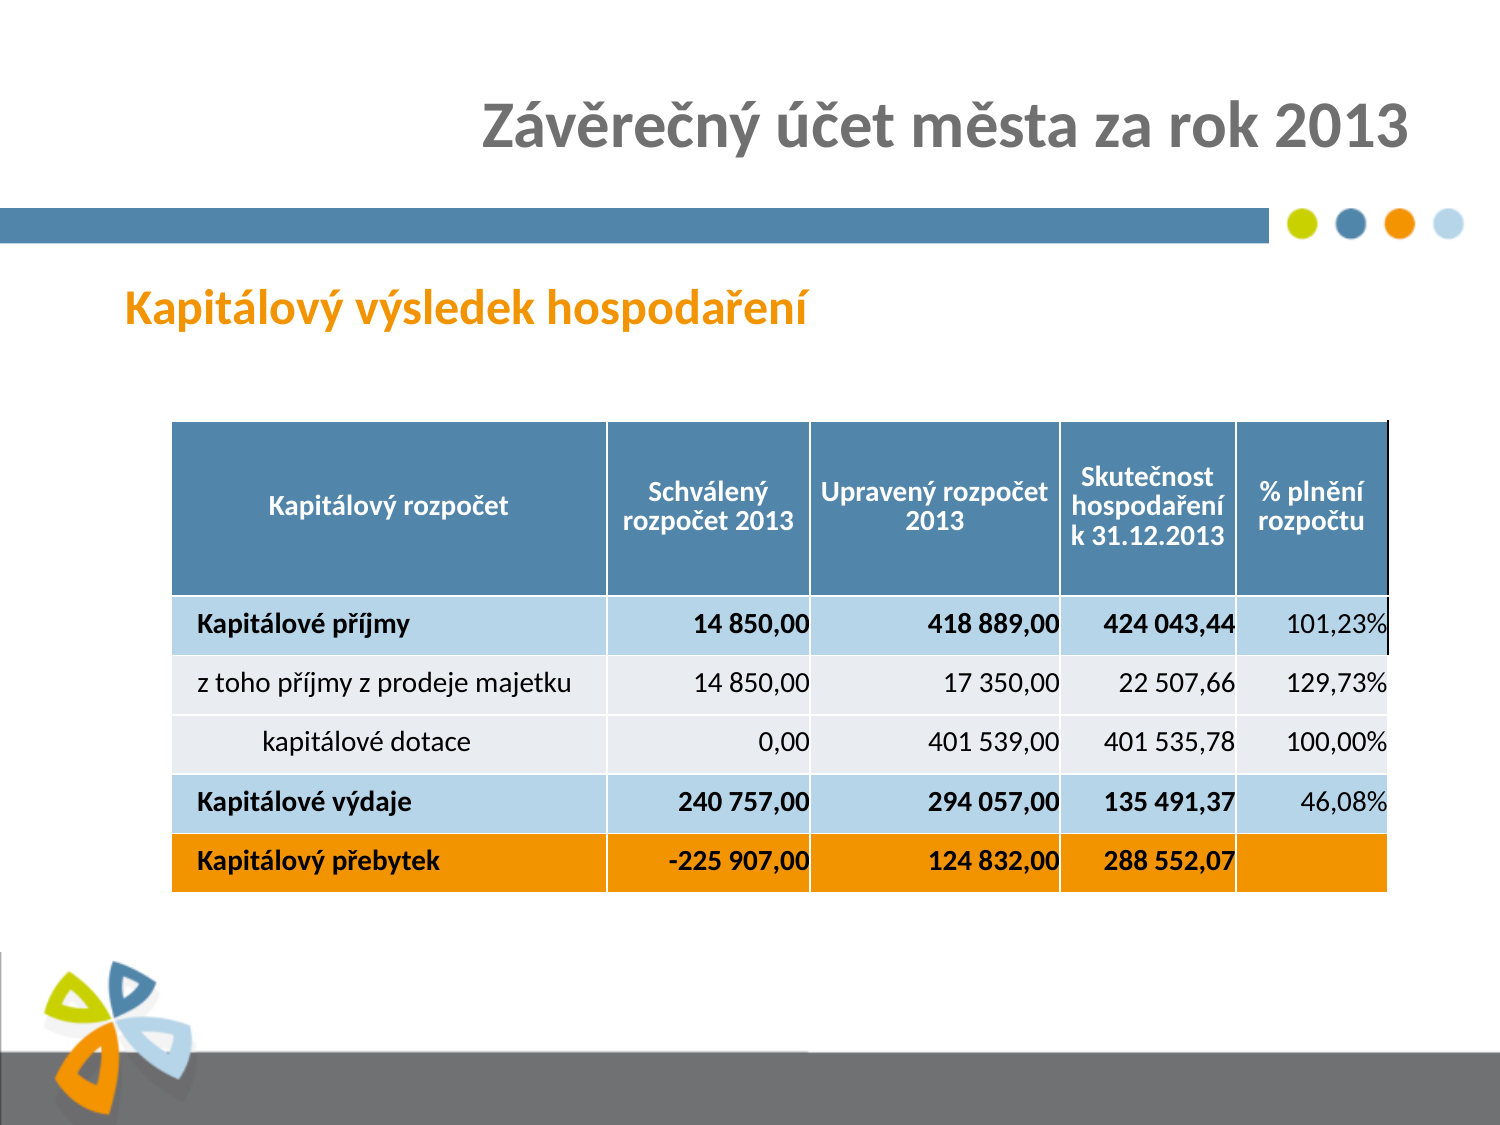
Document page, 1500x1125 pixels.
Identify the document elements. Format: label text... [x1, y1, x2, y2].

table_cell 46,08% [1237, 775, 1387, 833]
table_cell 135 491,37 [1061, 775, 1235, 833]
picture [0, 952, 1500, 1125]
table_cell Kapitálové příjmy [172, 597, 606, 655]
table_cell Kapitálový přebytek [172, 834, 606, 892]
table_cell kapitálové dotace [172, 716, 606, 773]
table_cell 100,00% [1237, 716, 1387, 773]
table_cell 424 043,44 [1061, 597, 1235, 655]
table_cell 14 850,00 [608, 597, 809, 655]
table_cell 14 850,00 [608, 656, 809, 714]
table_cell 129,73% [1237, 656, 1387, 714]
table_cell z toho příjmy z prodeje majetku [172, 656, 606, 714]
table_cell 124 832,00 [811, 834, 1059, 892]
table_cell 17 350,00 [811, 656, 1059, 714]
table_cell 22 507,66 [1061, 656, 1235, 714]
table_cell [1237, 834, 1387, 892]
table_header Kapitálový rozpočet [172, 422, 606, 595]
table_cell 101,23% [1237, 597, 1387, 655]
table_cell 401 535,78 [1061, 716, 1235, 773]
table_cell 240 757,00 [608, 775, 809, 833]
table_header Skutečnost hospodaření k 31.12.2013 [1061, 422, 1235, 595]
table_cell 294 057,00 [811, 775, 1059, 833]
table_cell Kapitálové výdaje [172, 775, 606, 833]
table_cell 418 889,00 [811, 597, 1059, 655]
list Kapitálový výsledek hospodaření [110, 267, 1400, 1012]
table_header % plnění rozpočtu [1237, 422, 1387, 595]
table_cell 288 552,07 [1061, 834, 1235, 892]
table_cell 0,00 [608, 716, 809, 773]
table_header Upravený rozpočet 2013 [811, 422, 1059, 595]
table_header Schválený rozpočet 2013 [608, 422, 809, 595]
table_cell 401 539,00 [811, 716, 1059, 773]
table_cell -225 907,00 [608, 834, 809, 892]
title Závěrečný účet města za rok 2013 [75, 45, 1425, 197]
picture [1269, 196, 1483, 256]
